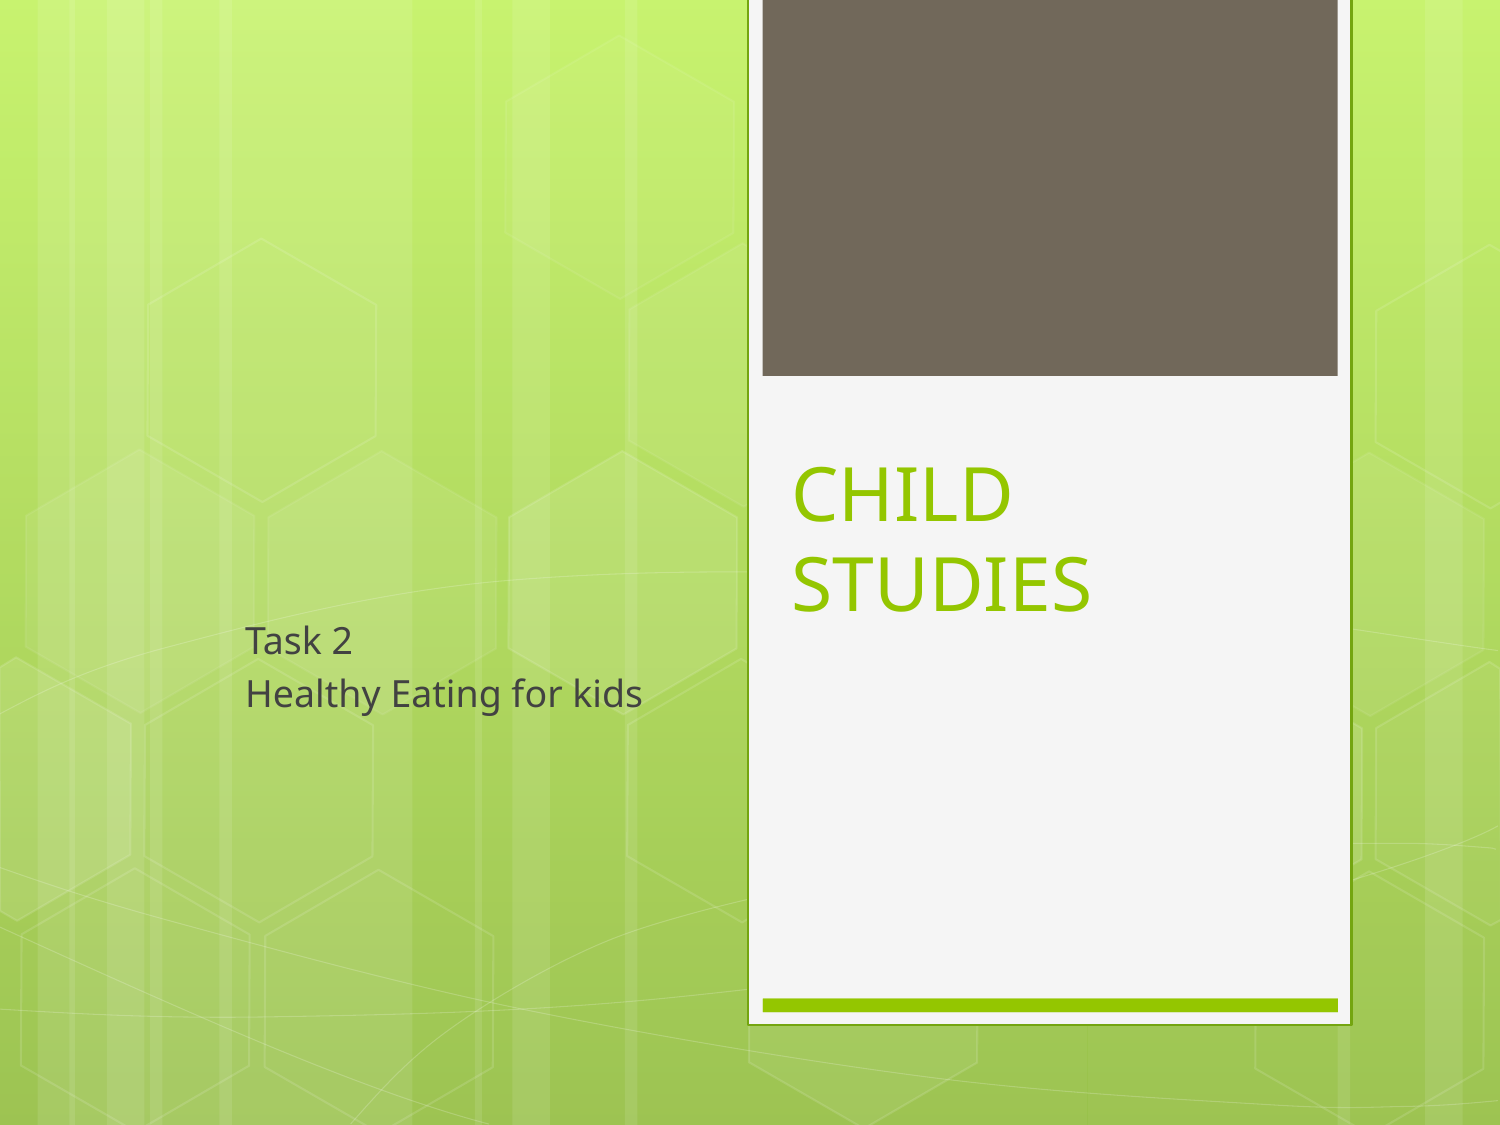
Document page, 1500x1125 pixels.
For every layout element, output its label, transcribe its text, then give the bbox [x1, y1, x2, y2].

subtitle Task 2 Healthy Eating for kids [230, 609, 1281, 898]
title CHILD STUDIES [776, 444, 1320, 724]
